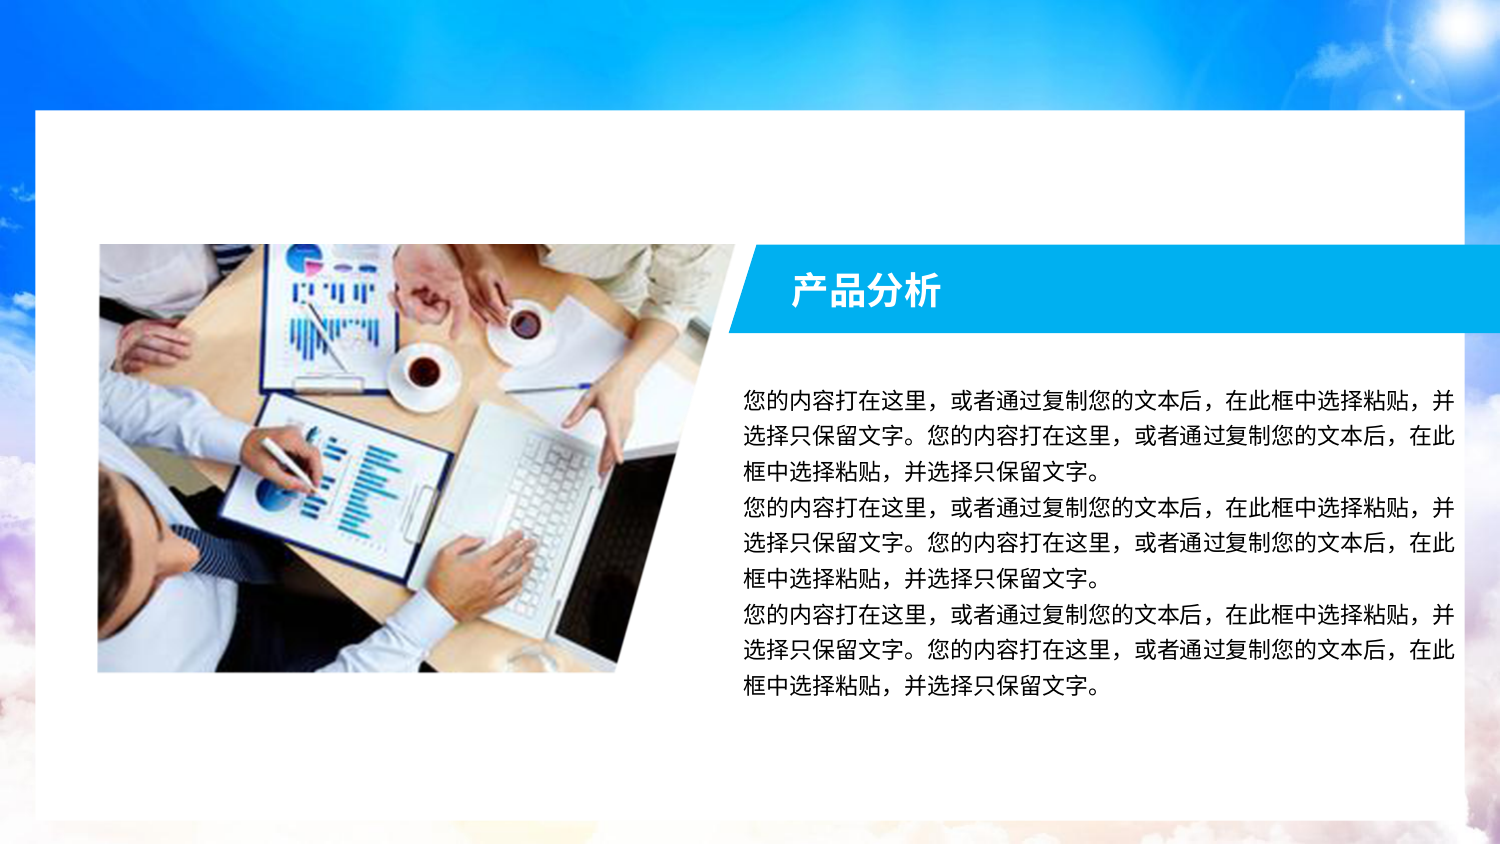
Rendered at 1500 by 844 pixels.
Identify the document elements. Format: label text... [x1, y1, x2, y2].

picture [97, 244, 736, 675]
text_box 产品分析 [780, 261, 1008, 318]
picture [405, 0, 1500, 244]
text_box 您的内容打在这里，或者通过复制您的文本后，在此框中选择粘贴，并选择只保留文字。您的内容打在这里，或者通过复制您的文本后，在此框中选择粘贴，并选择只保留文字。 您的内容打在这里，或者通过复制您的文本后，在此框中选择粘贴，并选择只保留文字。您的内容打在这里，或者通过复制您的文本后，在此框中选择粘贴，并选择只保留文字。 您的内容打在这里，或者通过复制您的文本后，在此框中选择粘贴，并选择只保留文字。您的内容打在这里，或者通过复制您的文本后，在此框中选择粘贴，并选择只保留文字。 [728, 370, 1483, 707]
picture [0, 0, 1500, 844]
text_box [740, 244, 1500, 334]
